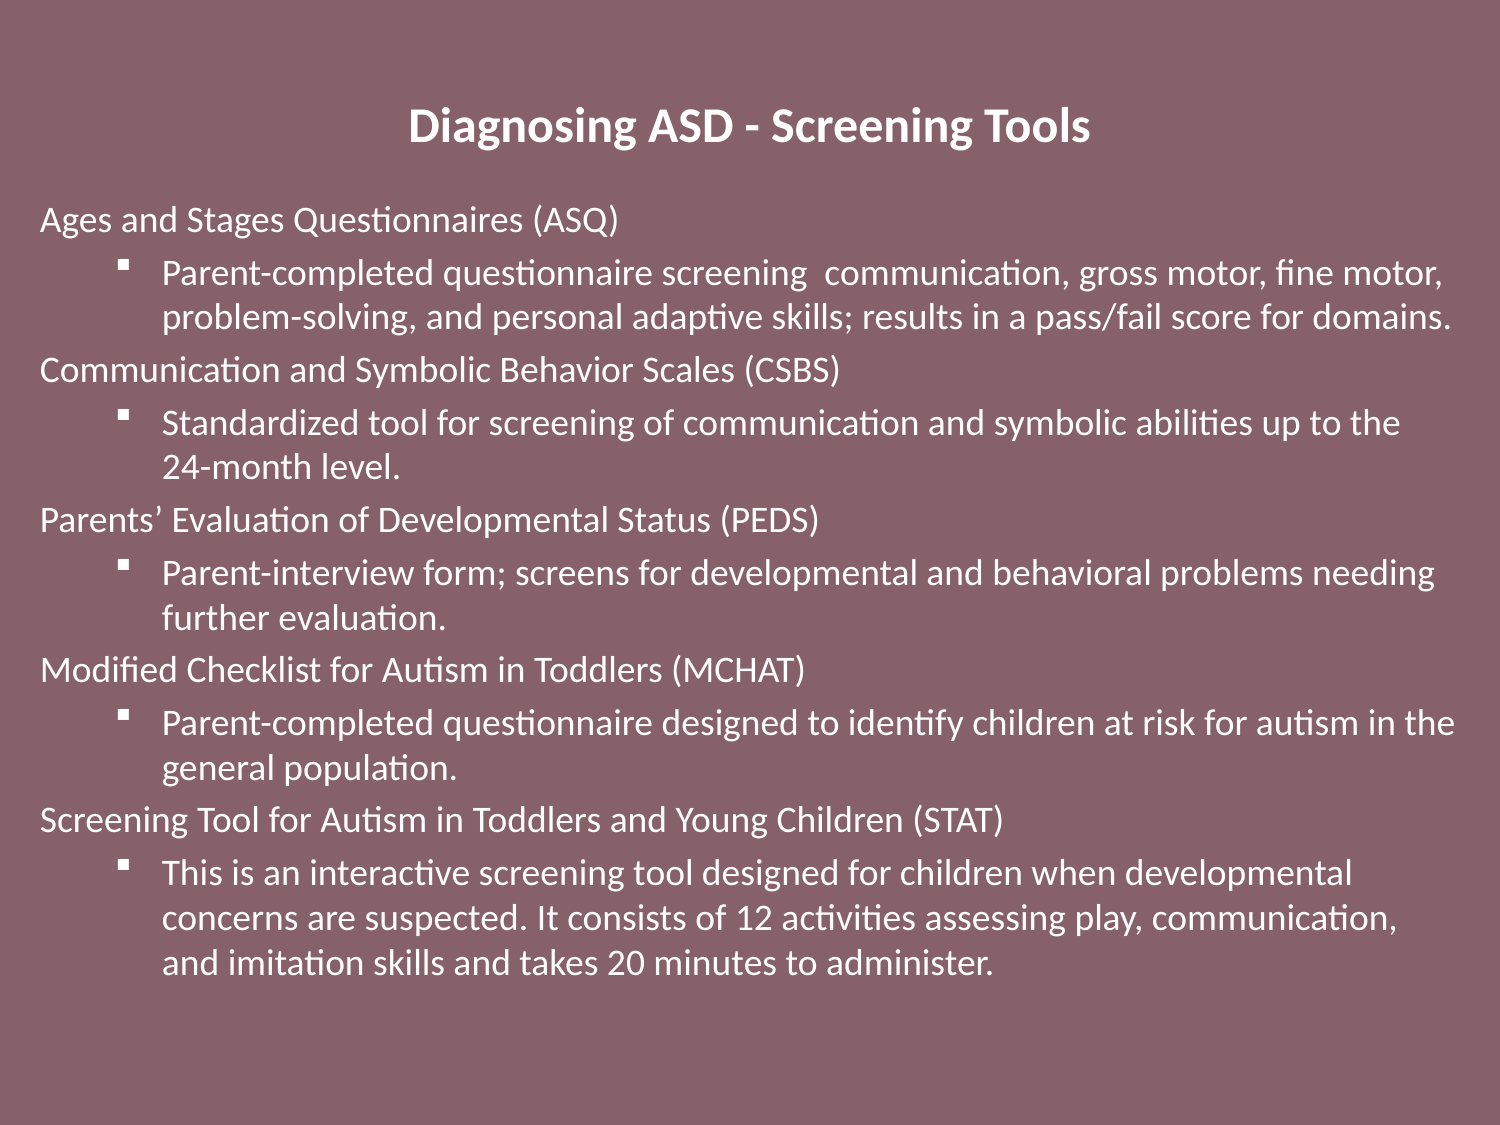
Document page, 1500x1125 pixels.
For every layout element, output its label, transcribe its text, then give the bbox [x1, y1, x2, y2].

title Diagnosing ASD - Screening Tools [75, 45, 1425, 187]
list Ages and Stages Questionnaires (ASQ) Parent-completed questionnaire screening communication, gross motor, fine motor, problem-solving, and personal adaptive skills; results in a pass/fail score for domains. Communication and Symbolic Behavior Scales (CSBS) Standardized tool for screening of communication and symbolic abilities up to the 24-month level. Parents’ Evaluation of Developmental Status (PEDS) Parent-interview form; screens for developmental and behavioral problems needing further evaluation. Modified Checklist for Autism in Toddlers (MCHAT) Parent-completed questionnaire designed to identify children at risk for autism in the general population. Screening Tool for Autism in Toddlers and Young Children (STAT) This is an interactive screening tool designed for children when developmental concerns are suspected. It consists of 12 activities assessing play, communication, and imitation skills and takes 20 minutes to administer. [24, 187, 1475, 1005]
